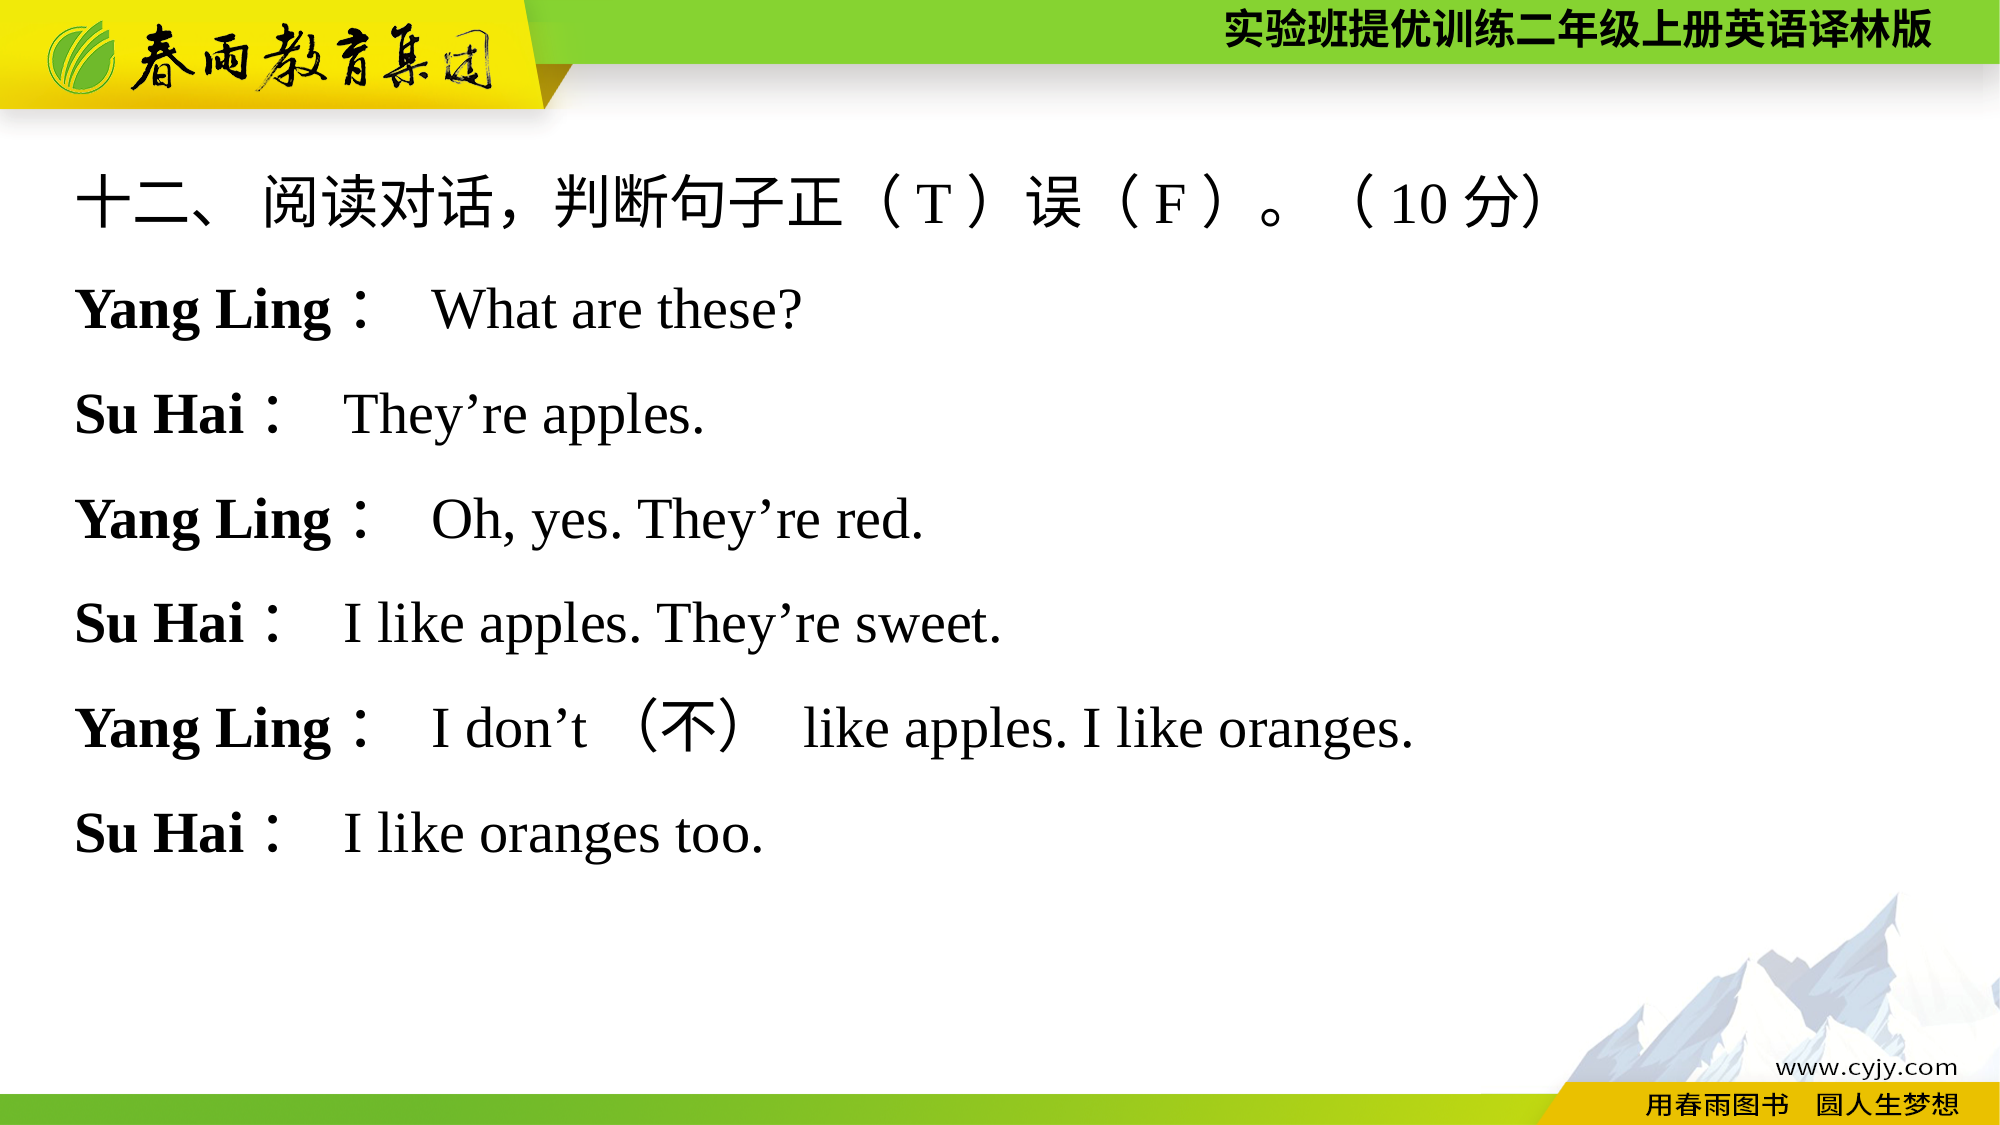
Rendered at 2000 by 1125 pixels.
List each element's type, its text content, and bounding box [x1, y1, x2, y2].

picture [0, 0, 2000, 1125]
list 十二、 阅读对话，判断句子正（T）误（F）。（10分） Yang Ling： What are these? Su Hai： They’re apples. Yang Ling： Oh, yes. They’re red. Su Hai： I like apples. They’re sweet. Yang Ling： I don’t（不） like apples. I like oranges. Su Hai： I like oranges too. [59, 122, 1944, 880]
